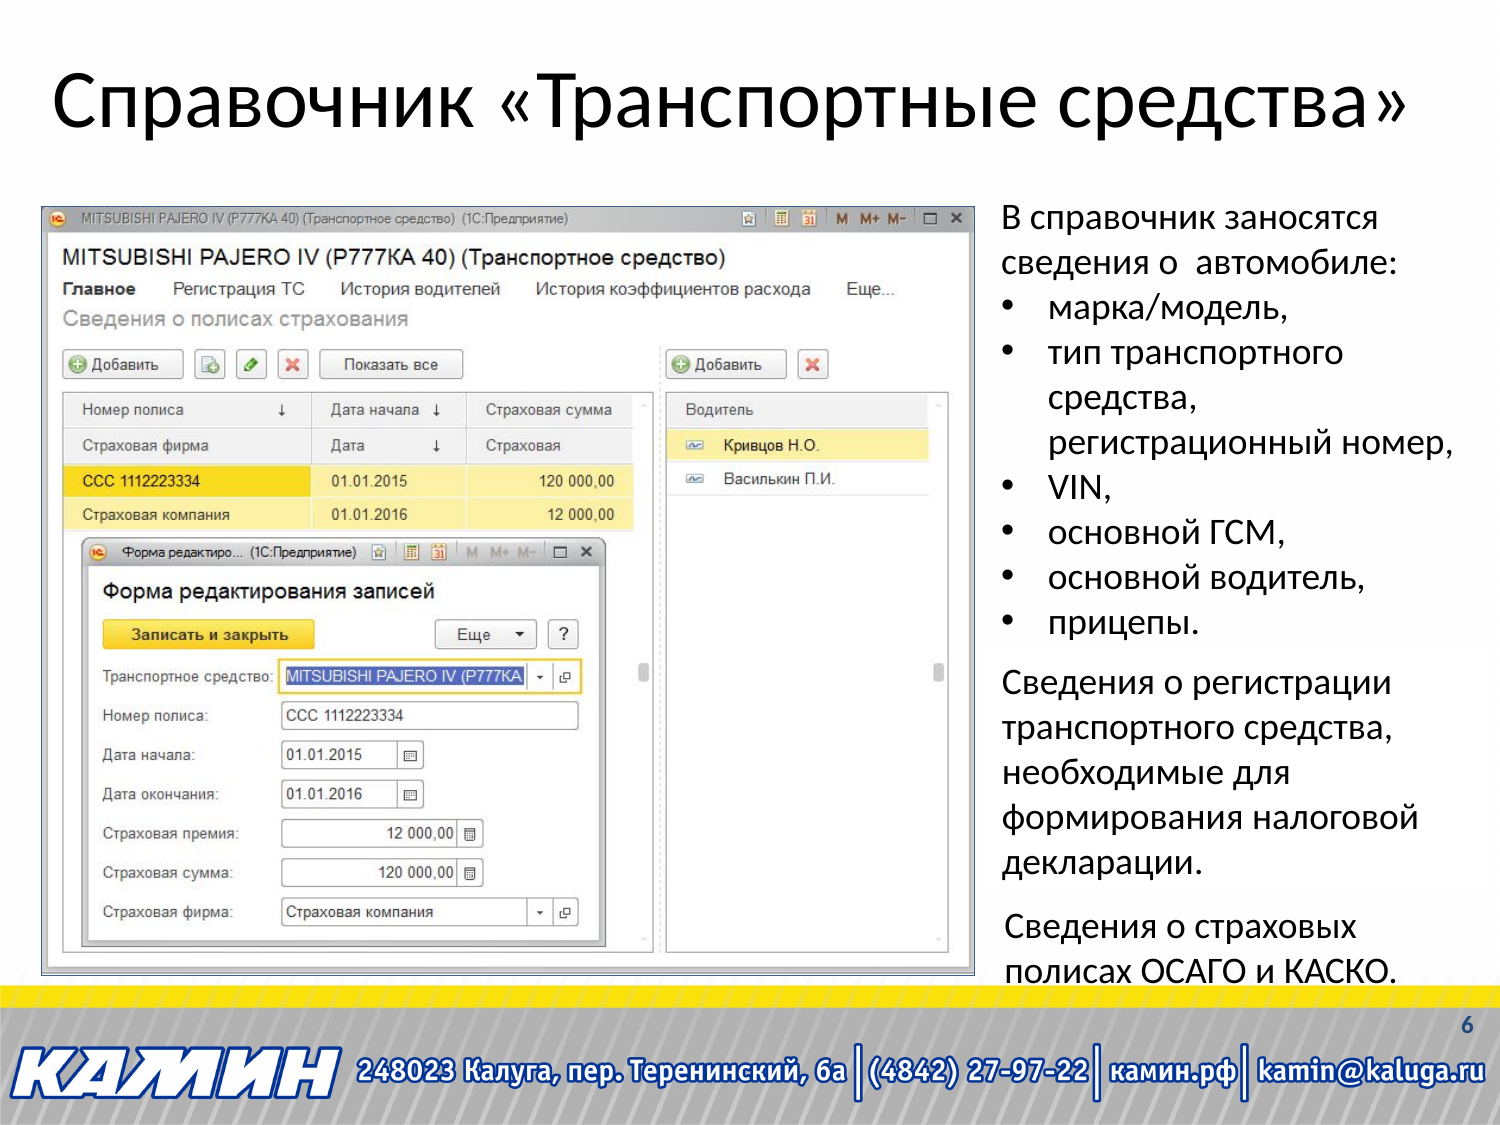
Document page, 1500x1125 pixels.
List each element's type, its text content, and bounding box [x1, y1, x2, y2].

text_box В справочник заносятся сведения о автомобиле: марка/модель, тип транспортного средства, регистрационный номер, VIN, основной ГСМ, основной водитель, прицепы. [986, 184, 1483, 650]
title Справочник «Транспортные средства» [37, 0, 1463, 188]
text_box Сведения о регистрации транспортного средства, необходимые для формирования налоговой декларации. [987, 649, 1484, 890]
text_box Сведения о страховых полисах ОСАГО и КАСКО. [989, 893, 1487, 998]
picture [0, 0, 1500, 1125]
slide_number 6 [1138, 993, 1489, 1054]
